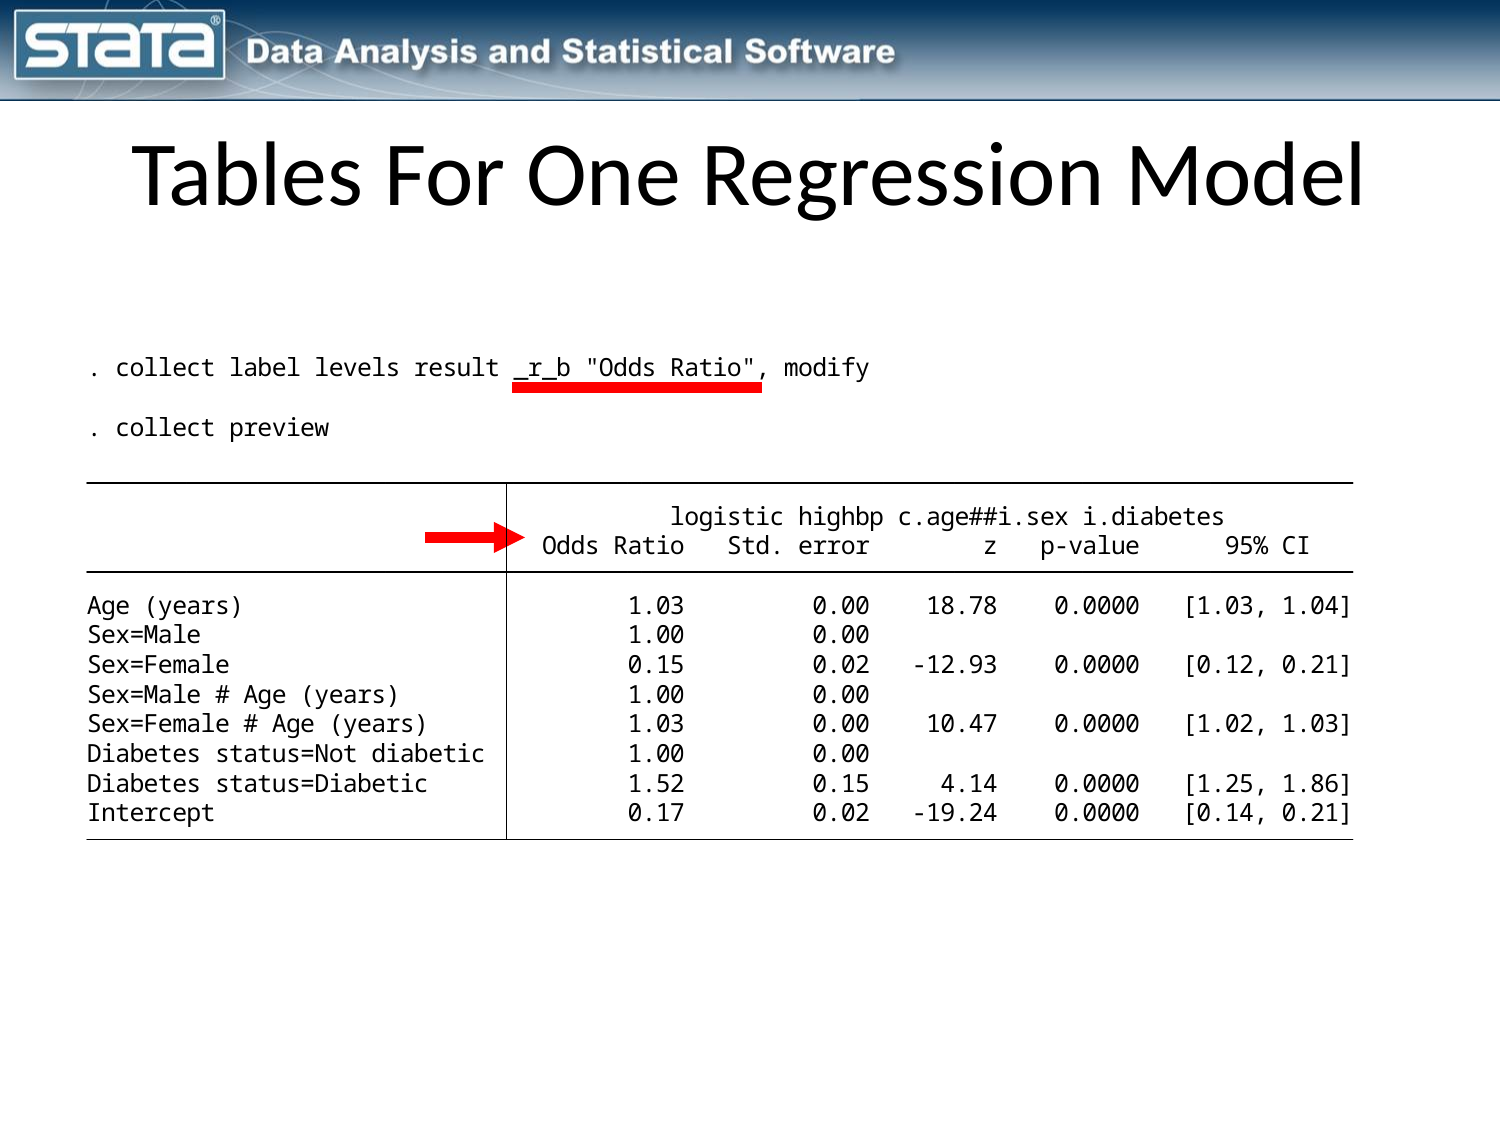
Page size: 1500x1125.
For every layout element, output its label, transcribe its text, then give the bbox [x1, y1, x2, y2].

picture [74, 349, 1386, 855]
title Tables For One Regression Model [0, 108, 1500, 238]
picture [0, 0, 1500, 102]
